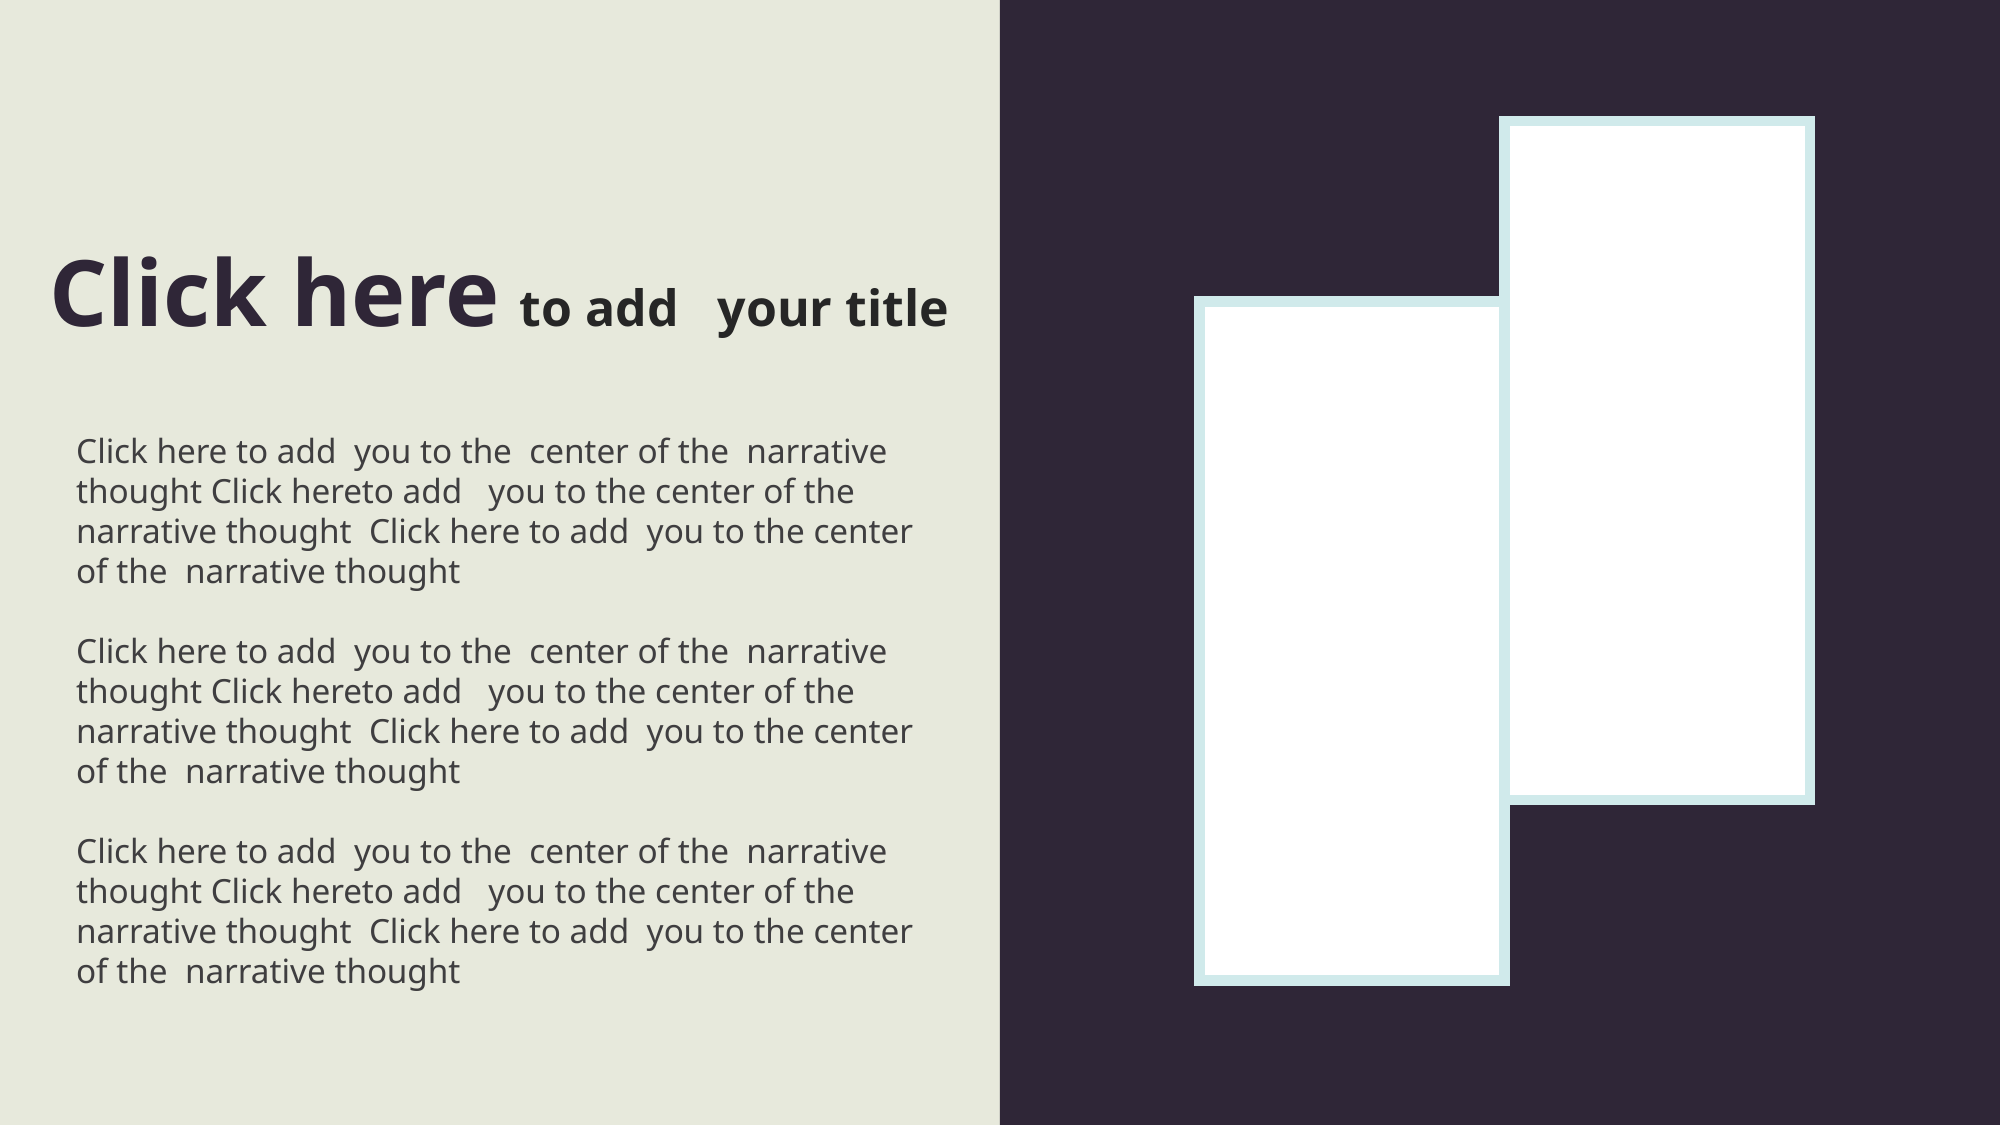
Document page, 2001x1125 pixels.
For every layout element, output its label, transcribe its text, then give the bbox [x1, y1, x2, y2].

text_box [999, 0, 2000, 1125]
text_box Click here to add you to the center of the narrative thought Click hereto add you to the center of the narrative thought Click here to add you to the center of the narrative thought Click here to add you to the center of the narrative thought Click hereto add you to the center of the narrative thought Click here to add you to the center of the narrative thought Click here to add you to the center of the narrative thought Click hereto add you to the center of the narrative thought Click here to add you to the center of the narrative thought [61, 432, 938, 997]
text_box Click here to add your title [34, 227, 965, 432]
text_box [1199, 120, 1811, 981]
